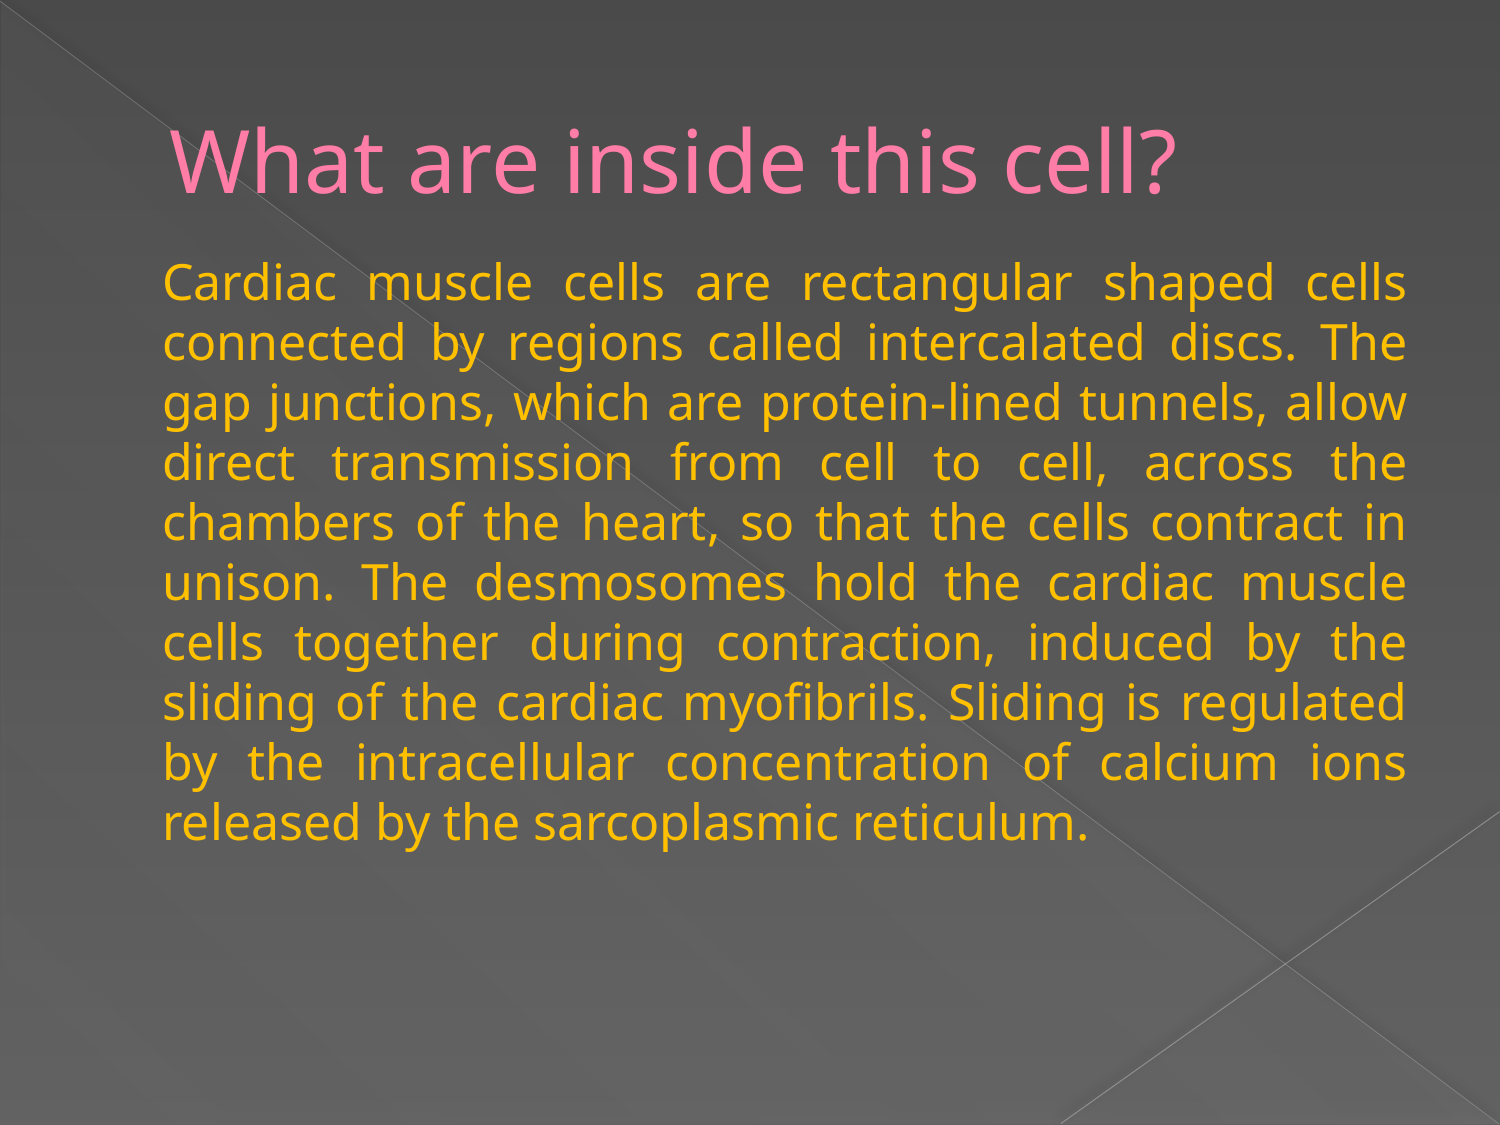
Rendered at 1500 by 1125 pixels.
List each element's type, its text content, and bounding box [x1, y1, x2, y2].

text_box Cardiac muscle cells are rectangular shaped cells connected by regions called intercalated discs. The gap junctions, which are protein-lined tunnels, allow direct transmission from cell to cell, across the chambers of the heart, so that the cells contract in unison. The desmosomes hold the cardiac muscle cells together during contraction, induced by the sliding of the cardiac myofibrils. Sliding is regulated by the intracellular concentration of calcium ions released by the sarcoplasmic reticulum. [147, 243, 1424, 859]
title What are inside this cell? [75, 43, 1425, 274]
